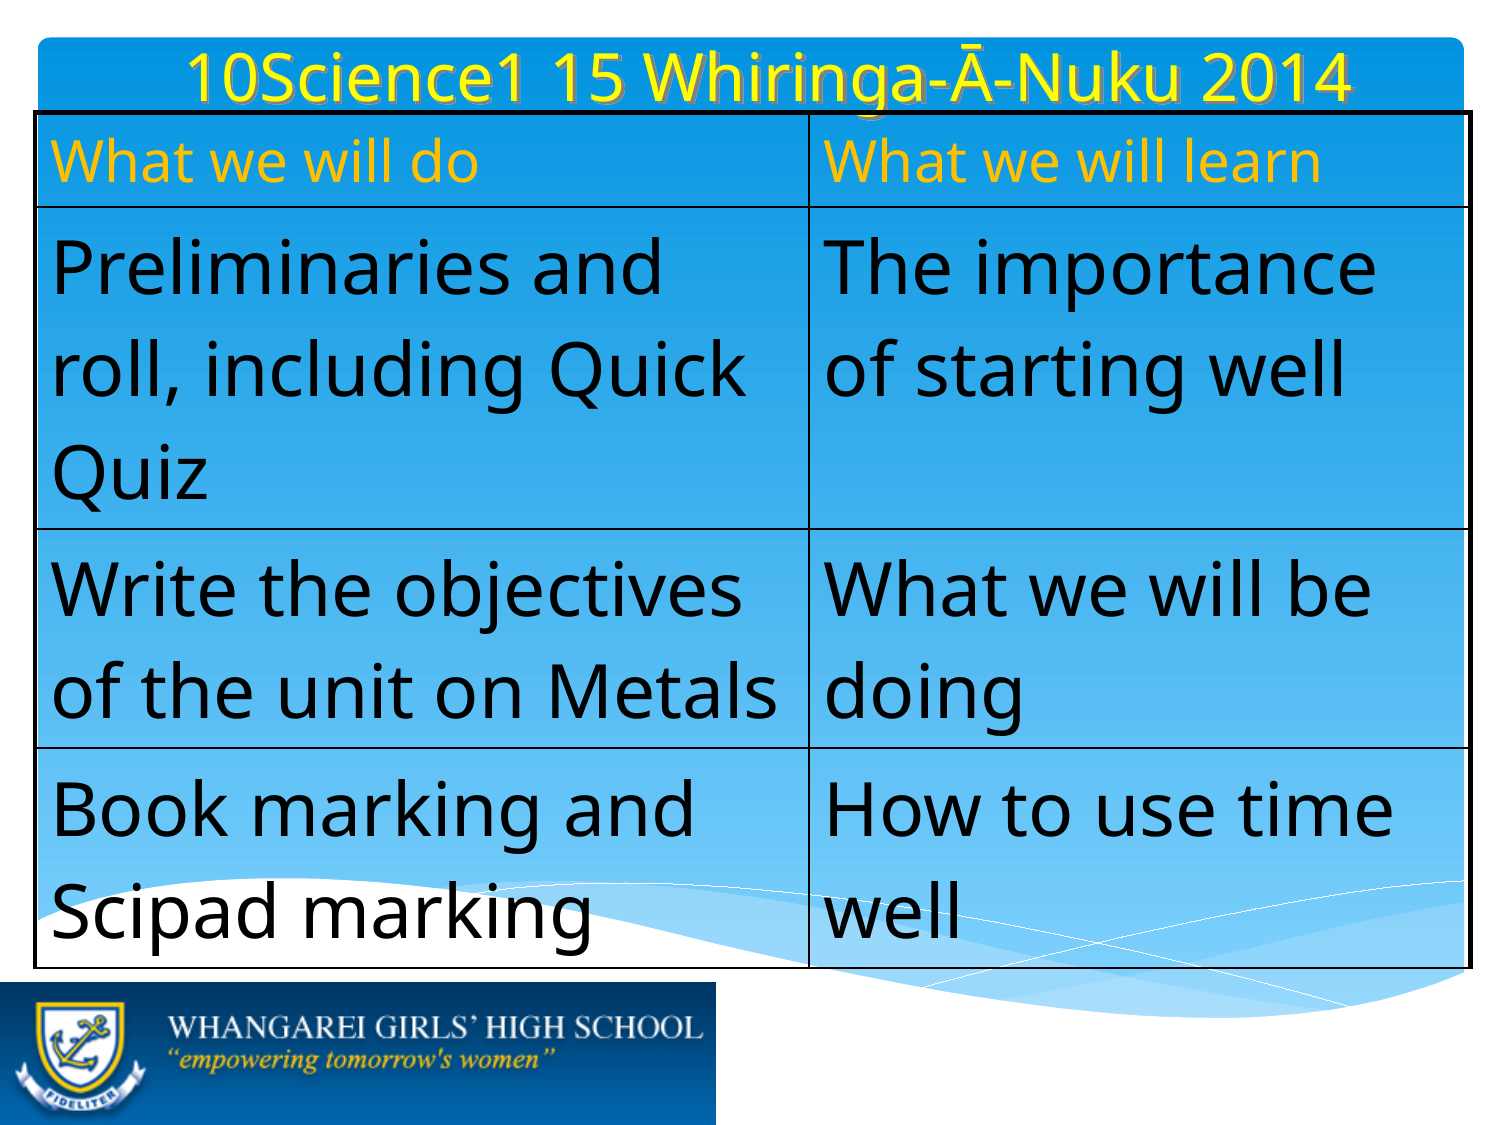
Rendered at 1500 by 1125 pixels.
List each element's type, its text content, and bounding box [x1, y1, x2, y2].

table_cell Preliminaries and roll, including Quick Quiz [37, 208, 808, 528]
table_cell Book marking and Scipad marking [37, 749, 808, 967]
table_cell Write the objectives of the unit on Metals [37, 530, 808, 747]
table_header What we will do [37, 115, 808, 206]
text_box 10Science1 15 Whiringa-Ā-Nuku 2014 [162, 24, 1375, 110]
picture [0, 982, 716, 1125]
table_header What we will learn [810, 115, 1468, 206]
table_cell The importance of starting well [810, 208, 1468, 528]
table_cell What we will be doing [810, 530, 1468, 747]
table_cell How to use time well [810, 749, 1468, 967]
